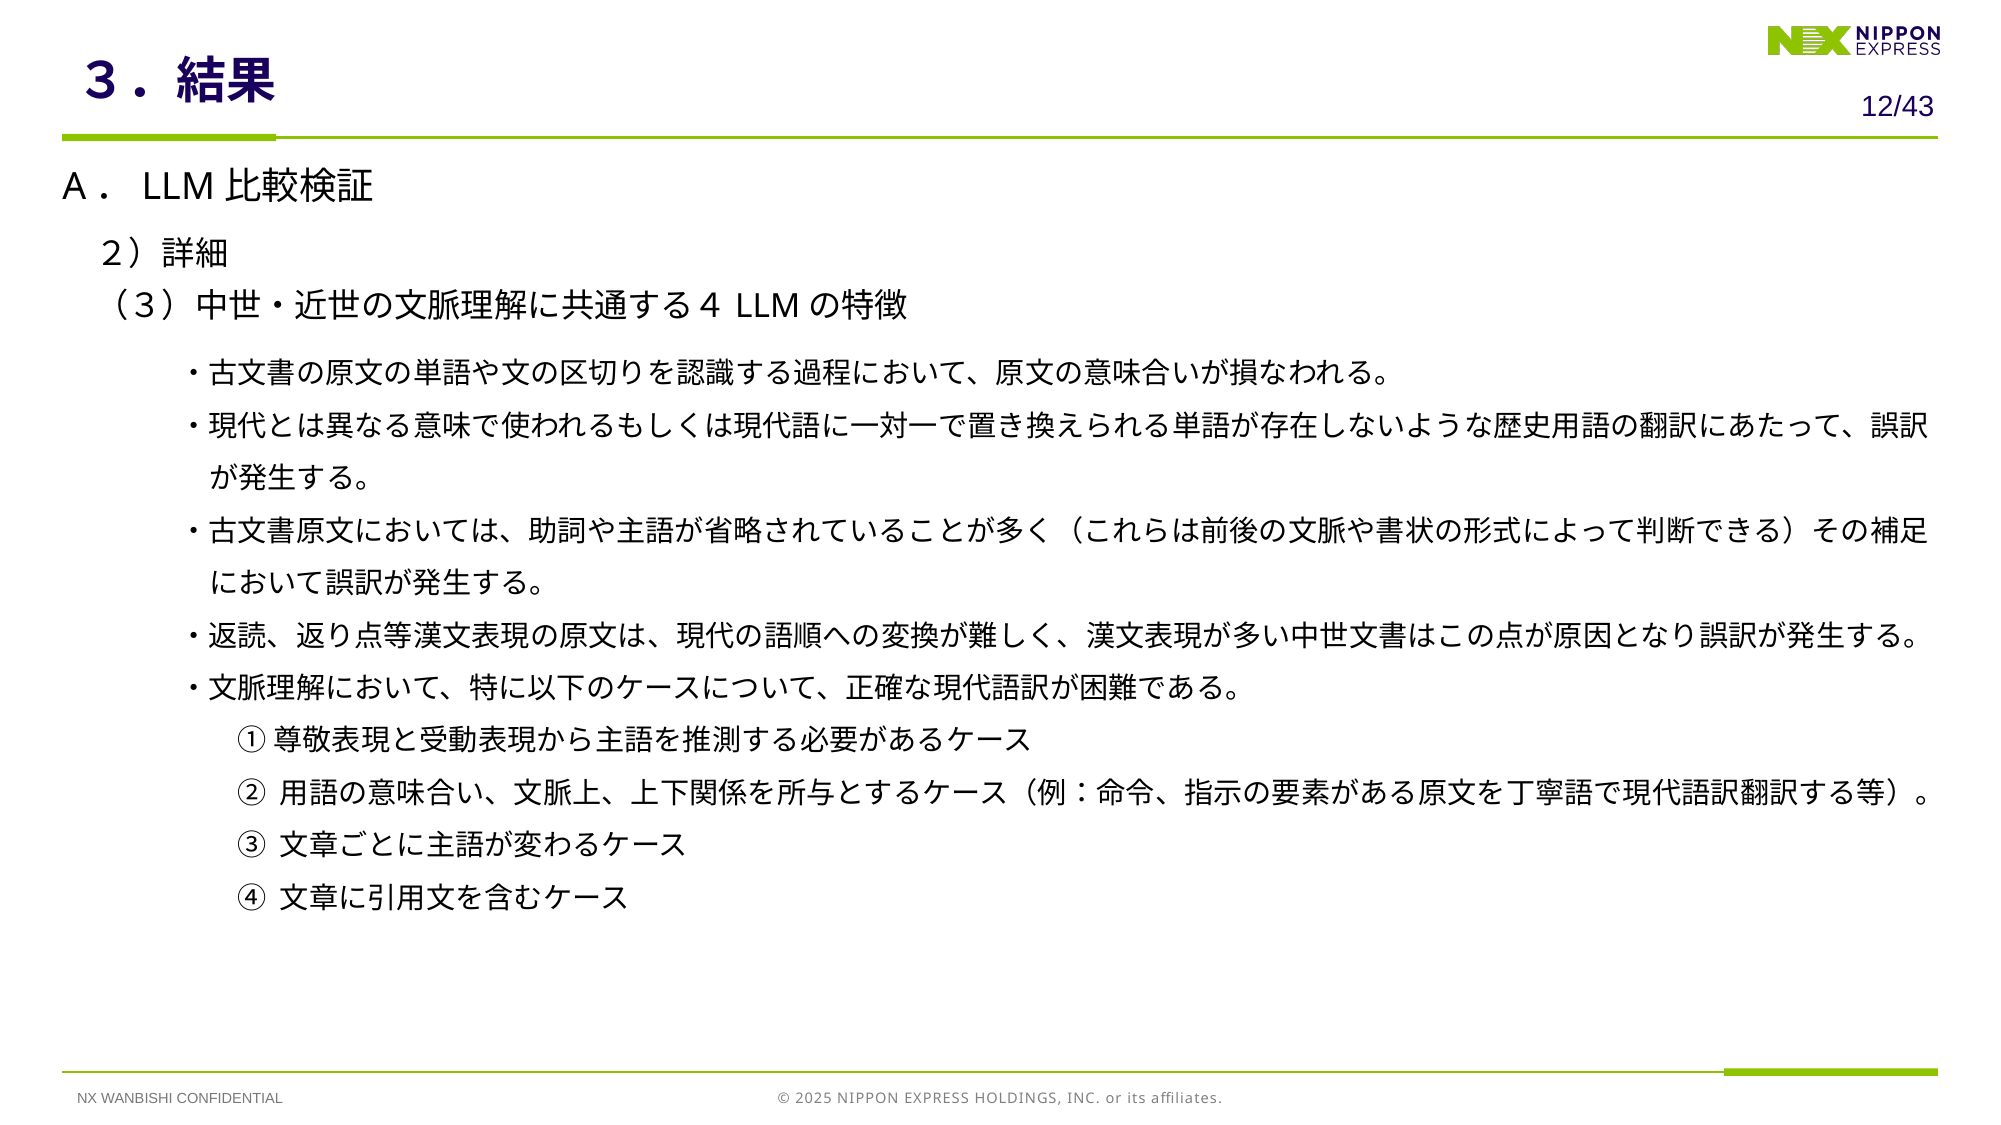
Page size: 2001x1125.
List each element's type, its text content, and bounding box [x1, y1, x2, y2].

picture [1768, 26, 1940, 55]
slide_number 11/43 [1848, 87, 1935, 123]
title ３．結果 [62, 41, 1742, 103]
footer NX WANBISHI CONFIDENTIAL [62, 1086, 738, 1110]
list A．LLM比較検証 ２）詳細 （３）中世・近世の文脈理解に共通する４LLMの特徴 ・古文書の原文の単語や文の区切りを認識する過程において、原文の意味合いが損なわれる。 ・現代とは異なる意味で使われるもしくは現代語に一対一で置き換えられる単語が存在しないような歴史用語の翻訳にあたって、誤訳が発生する。 ・古文書原文においては、助詞や主語が省略されていることが多く（これらは前後の文脈や書状の形式によって判断できる）その補足において誤訳が発生する。 ・返読、返り点等漢文表現の原文は、現代の語順への変換が難しく、漢文表現が多い中世文書はこの点が原因となり誤訳が発生する。 ・文脈理解において、特に以下のケースについて、正確な現代語訳が困難である。 ① 尊敬表現と受動表現から主語を推測する必要があるケース ② 用語の意味合い、文脈上、上下関係を所与とするケース（例：命令、指示の要素がある原文を丁寧語で現代語訳翻訳する等）。 ③ 文章ごとに主語が変わるケース ④ 文章に引用文を含むケース [62, 162, 1939, 917]
